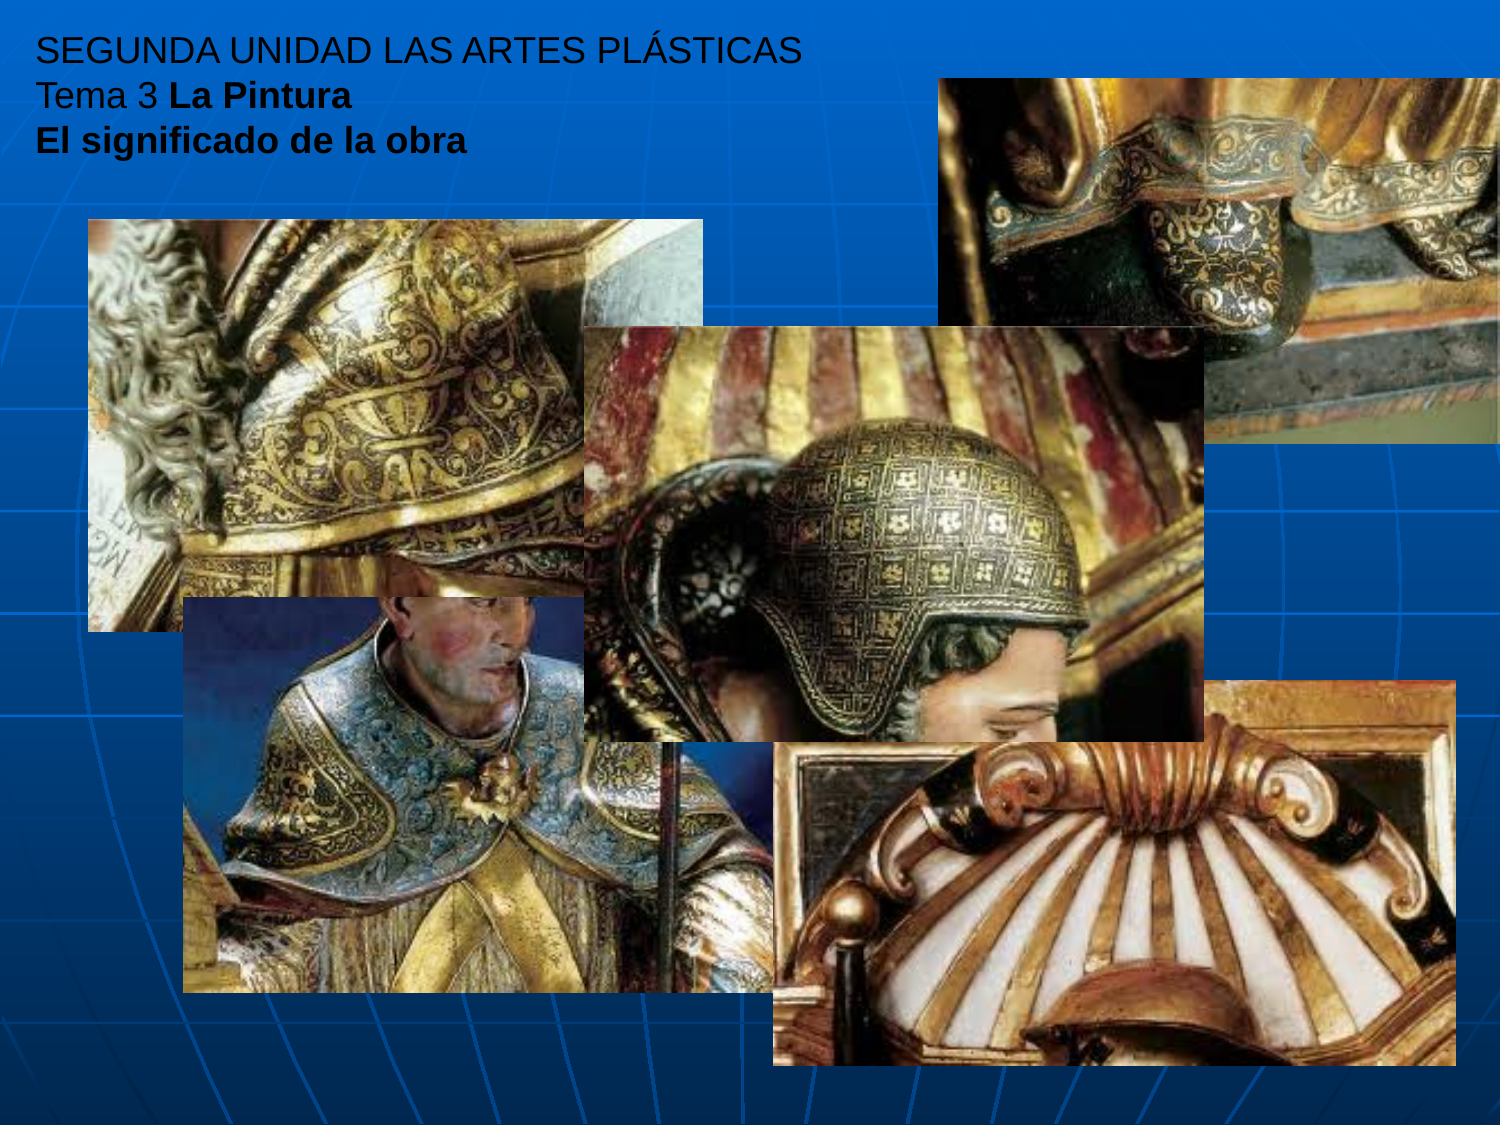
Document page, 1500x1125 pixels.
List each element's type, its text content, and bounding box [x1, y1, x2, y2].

title SEGUNDA UNIDAD LAS ARTES PLÁSTICAS Tema 3 La Pintura El significado de la obra [0, 0, 840, 188]
picture [88, 77, 1500, 1067]
